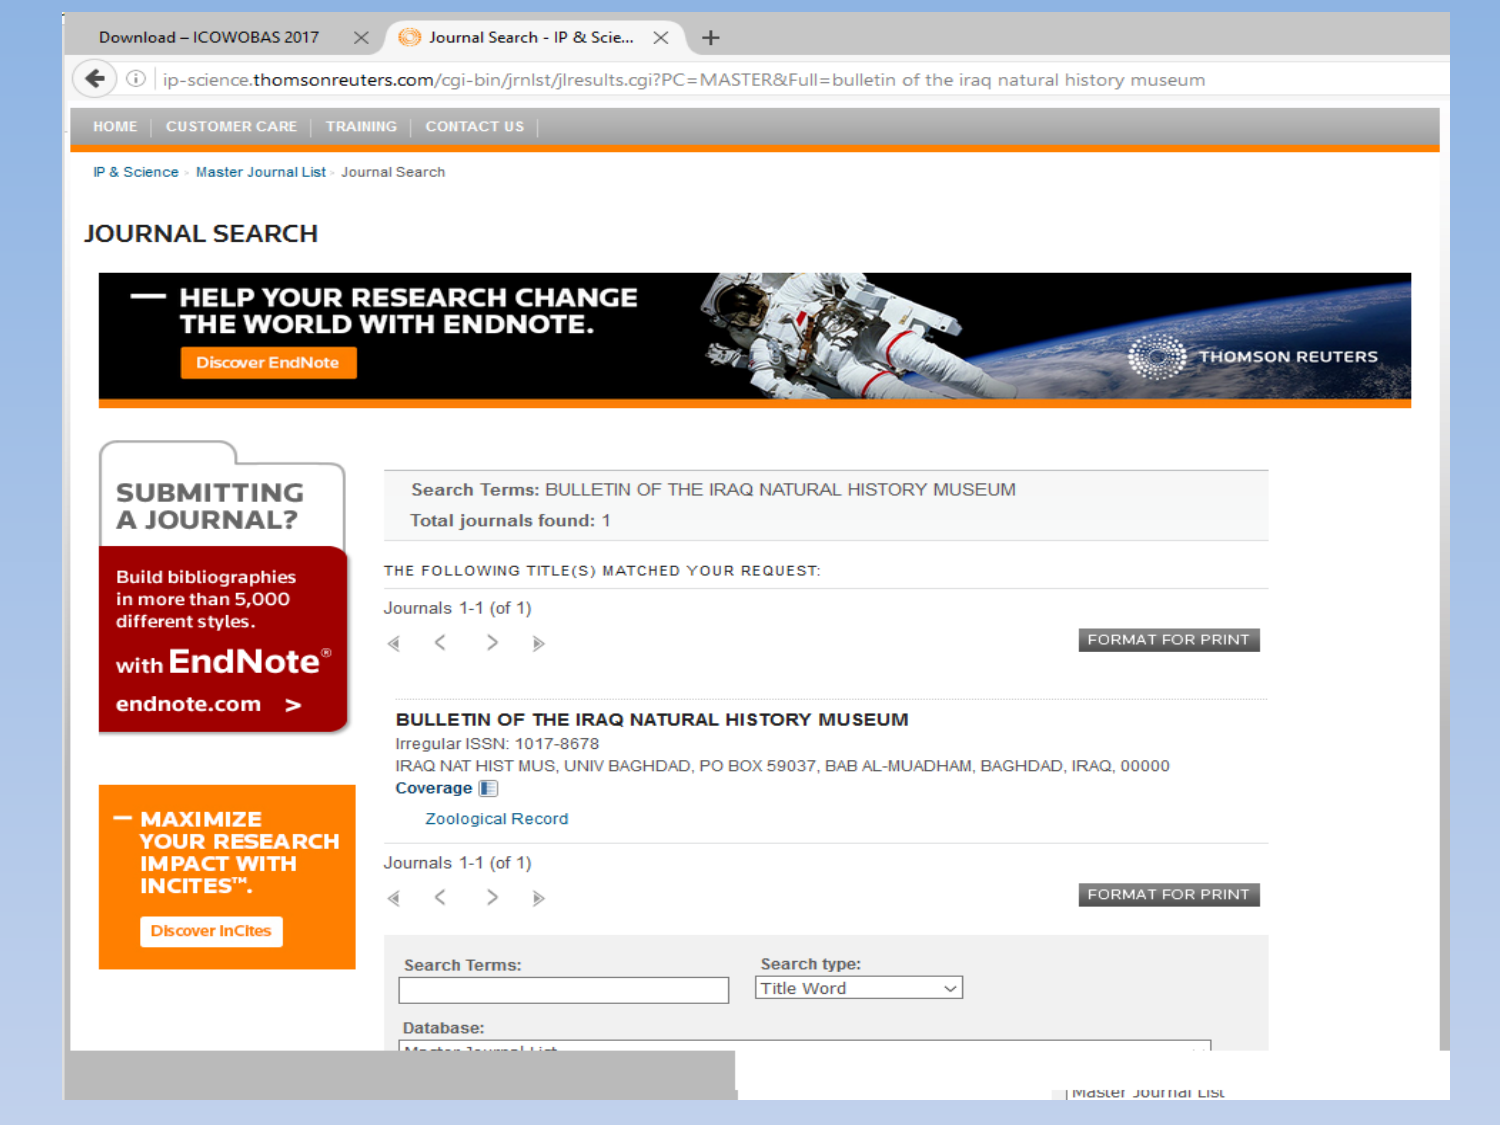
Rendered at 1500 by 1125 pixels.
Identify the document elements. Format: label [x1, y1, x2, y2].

picture [62, 12, 1451, 1101]
